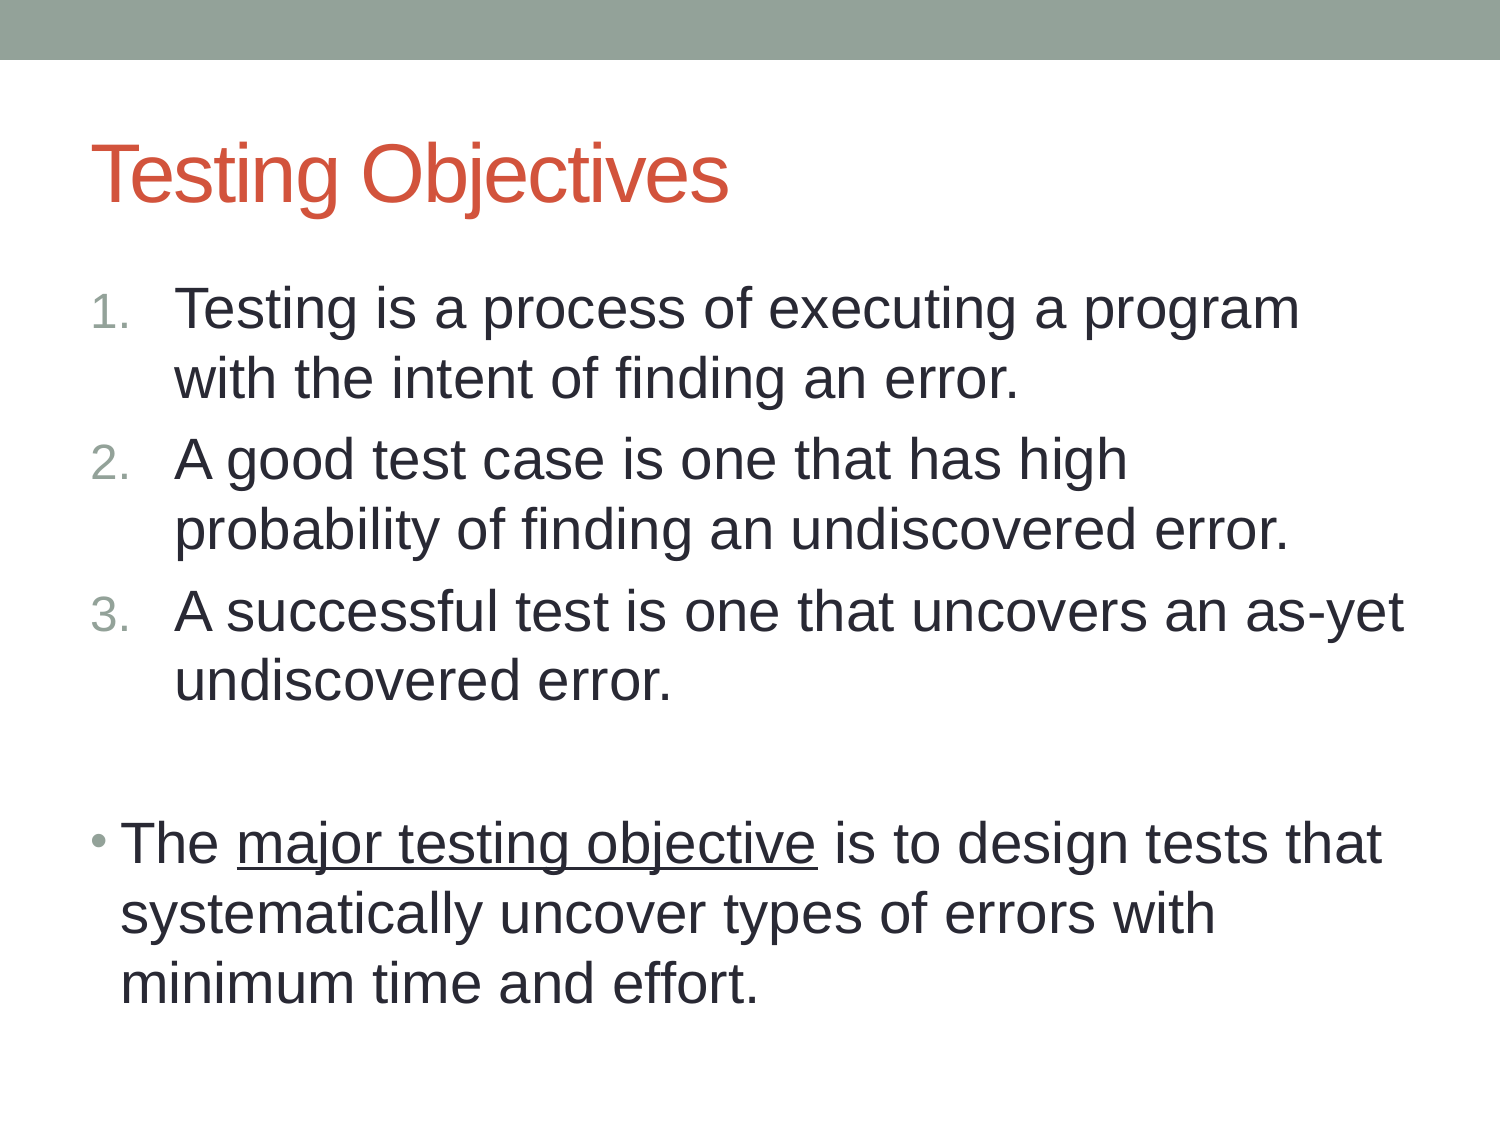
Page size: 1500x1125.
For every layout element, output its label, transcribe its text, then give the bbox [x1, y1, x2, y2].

list Testing is a process of executing a program with the intent of finding an error. A good test case is one that has high probability of finding an undiscovered error. A successful test is one that uncovers an as-yet undiscovered error. The major testing objective is to design tests that systematically uncover types of errors with minimum time and effort. [75, 262, 1425, 1063]
title Testing Objectives [75, 87, 1425, 250]
